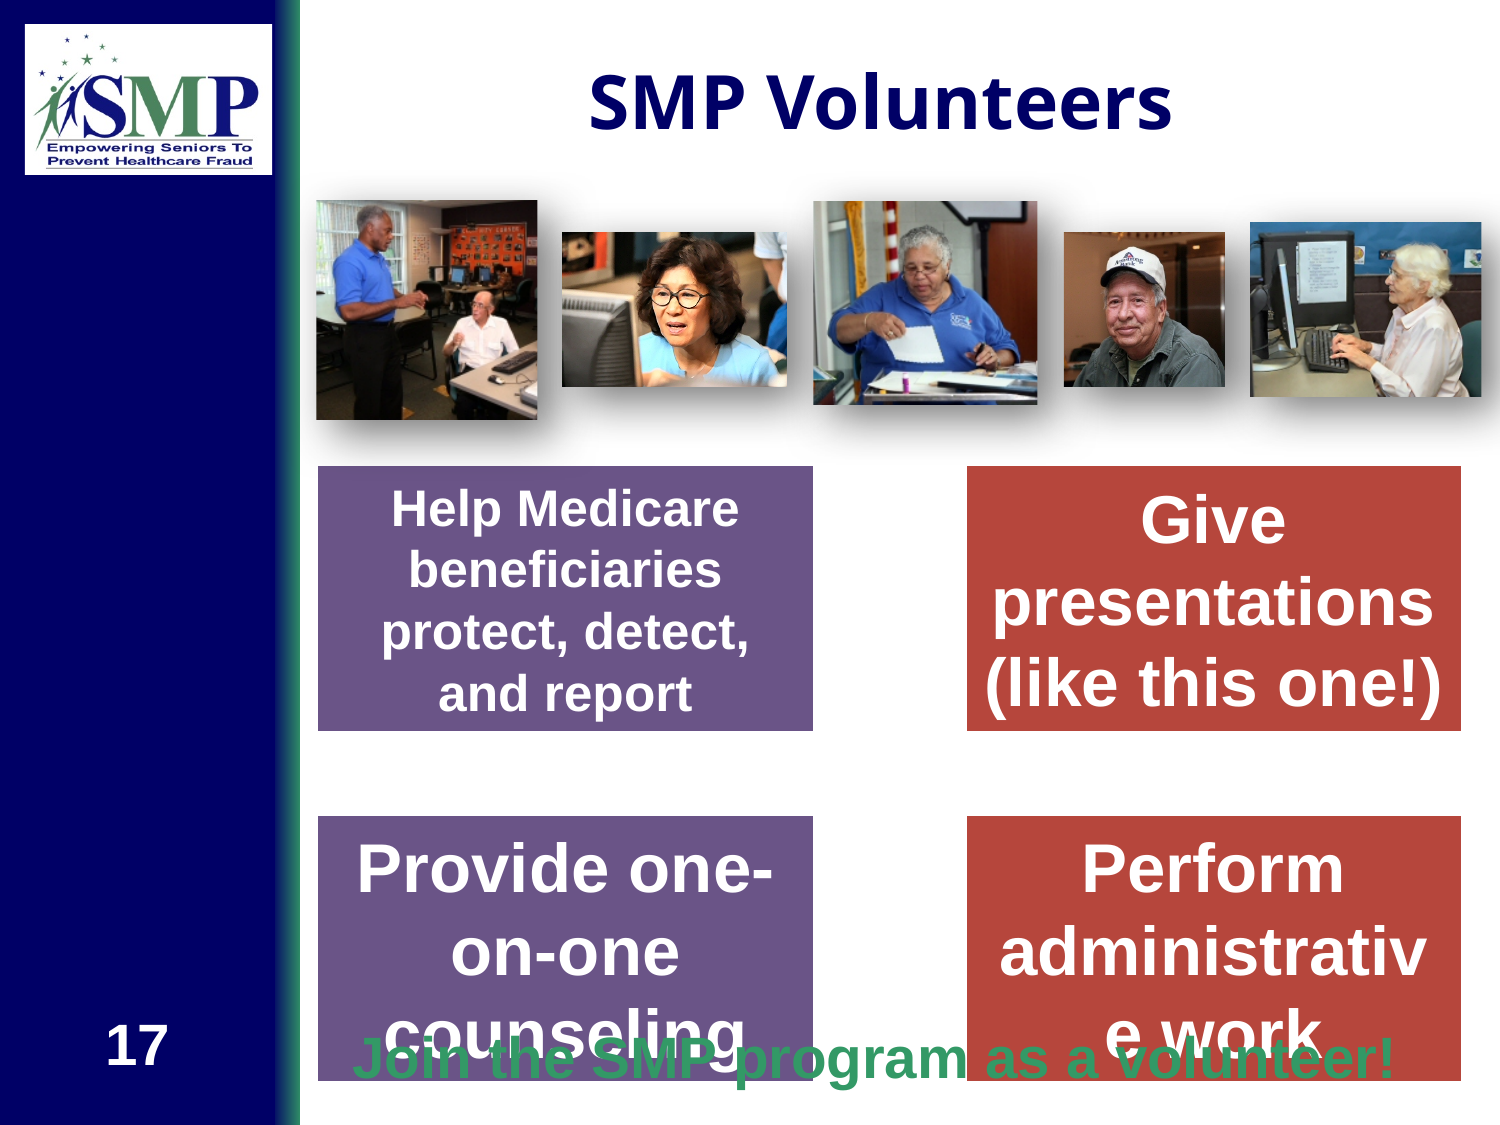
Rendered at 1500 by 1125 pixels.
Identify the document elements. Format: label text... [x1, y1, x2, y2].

slide_number 17 [0, 999, 276, 1076]
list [316, 463, 1464, 964]
picture [24, 24, 273, 175]
title SMP Volunteers [337, 24, 1425, 175]
text_box Join the SMP program as a volunteer! [337, 1012, 1475, 1125]
picture [562, 232, 787, 387]
picture [316, 199, 538, 420]
picture [1249, 222, 1482, 397]
picture [1063, 232, 1226, 387]
picture [813, 200, 1038, 406]
